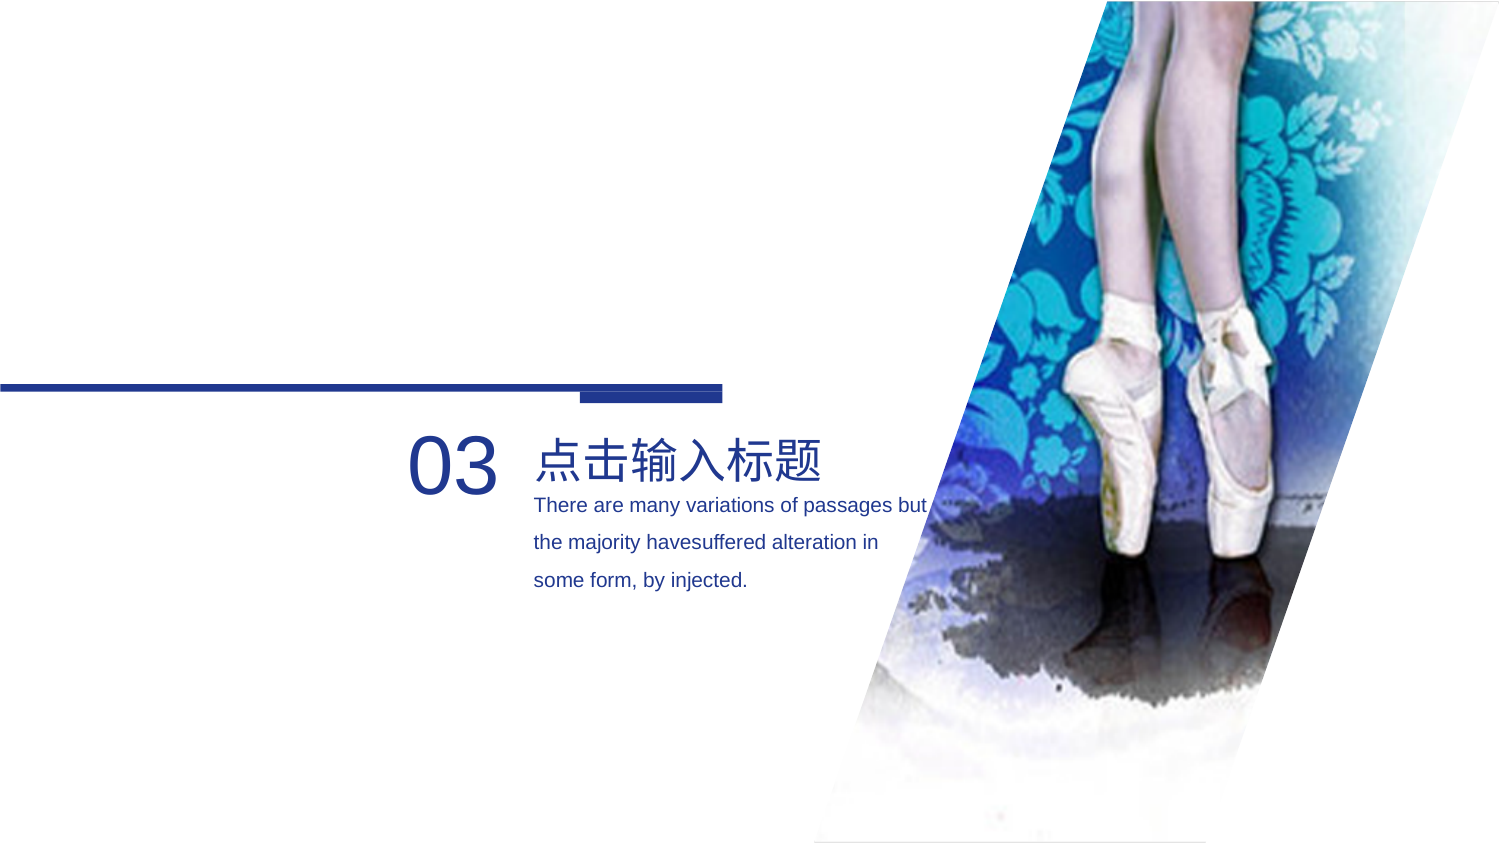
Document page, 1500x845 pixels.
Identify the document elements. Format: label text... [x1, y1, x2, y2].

text_box [813, 0, 1500, 844]
text_box 点击输入标题 [534, 430, 823, 478]
text_box There are many variations of passages but the majority havesuffered alteration in some form, by injected. [533, 478, 931, 592]
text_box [0, 383, 723, 404]
text_box 03 [393, 413, 515, 517]
